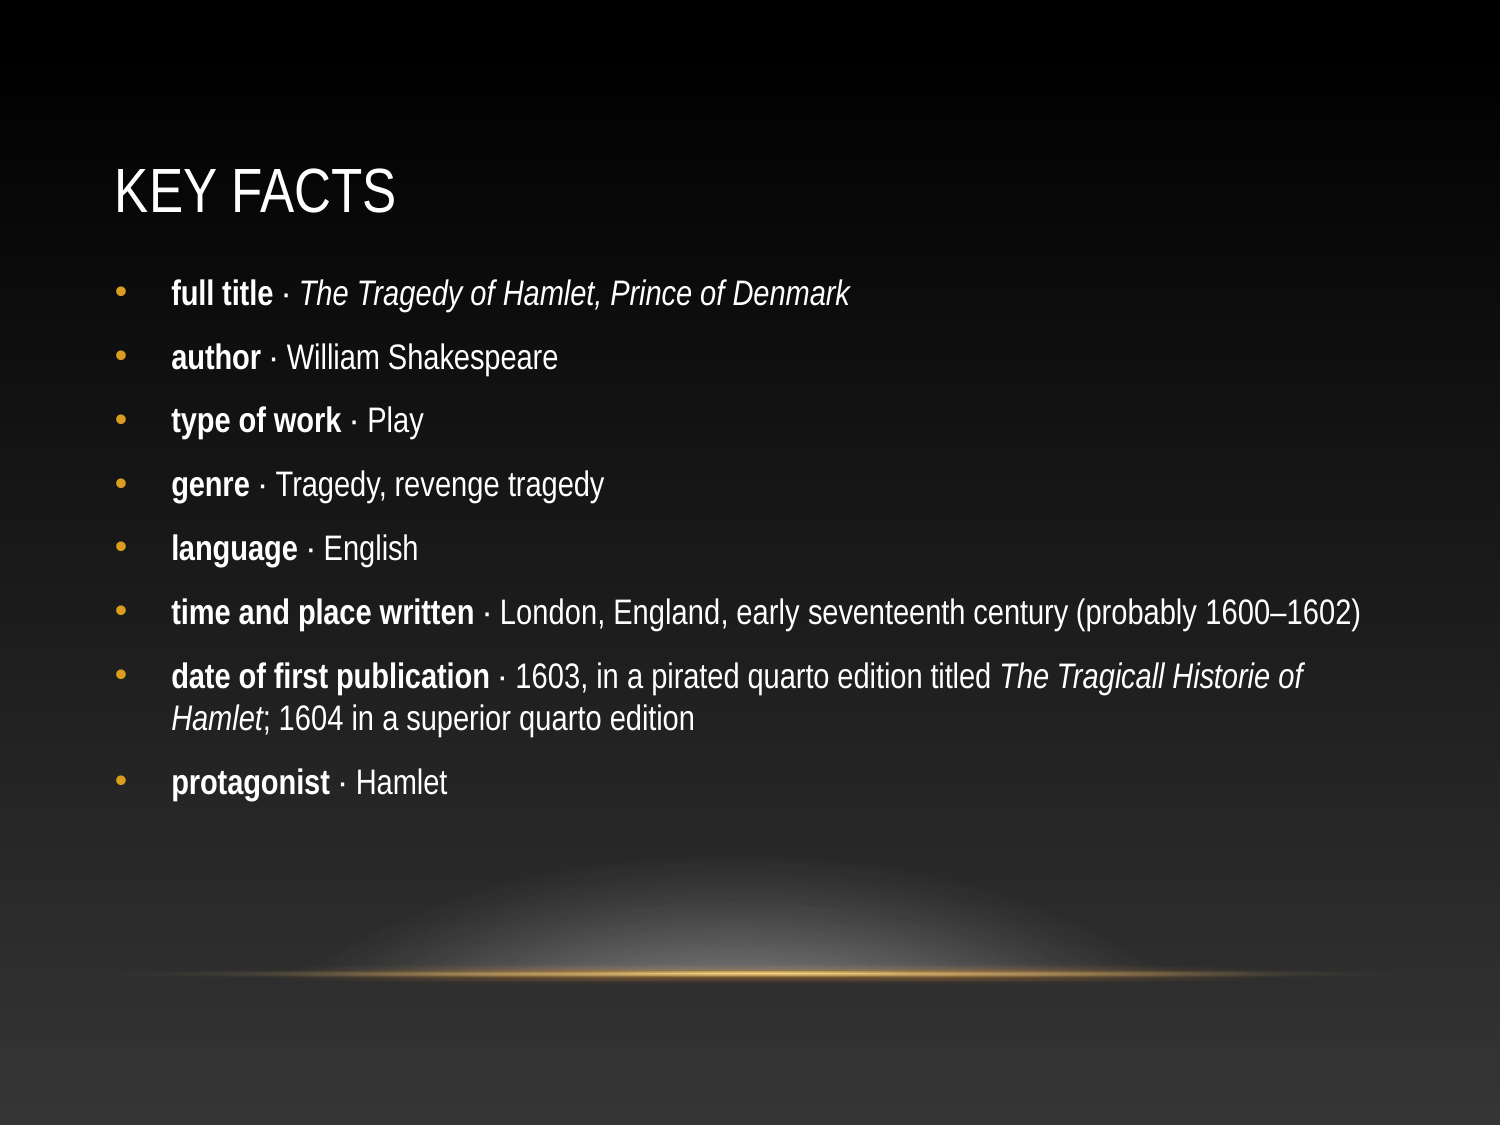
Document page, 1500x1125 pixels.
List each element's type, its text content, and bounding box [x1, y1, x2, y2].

picture [0, 0, 1500, 1125]
title KEY FACTS [112, 147, 402, 338]
text_box • [112, 755, 130, 800]
text_box full title · The Tragedy of Hamlet, Prince of Denmark author · William Shakespeare type of work · Play genre · Tragedy, revenge tragedy language · English time and place written · London, England, early seventeenth century (probably 1600–1602) date of first publication · 1603, in a pirated quarto edition titled The Tragicall Historie of Hamlet; 1604 in a superior quarto edition protagonist · Hamlet [169, 246, 1376, 802]
text_box • • • • • • • [112, 244, 130, 694]
